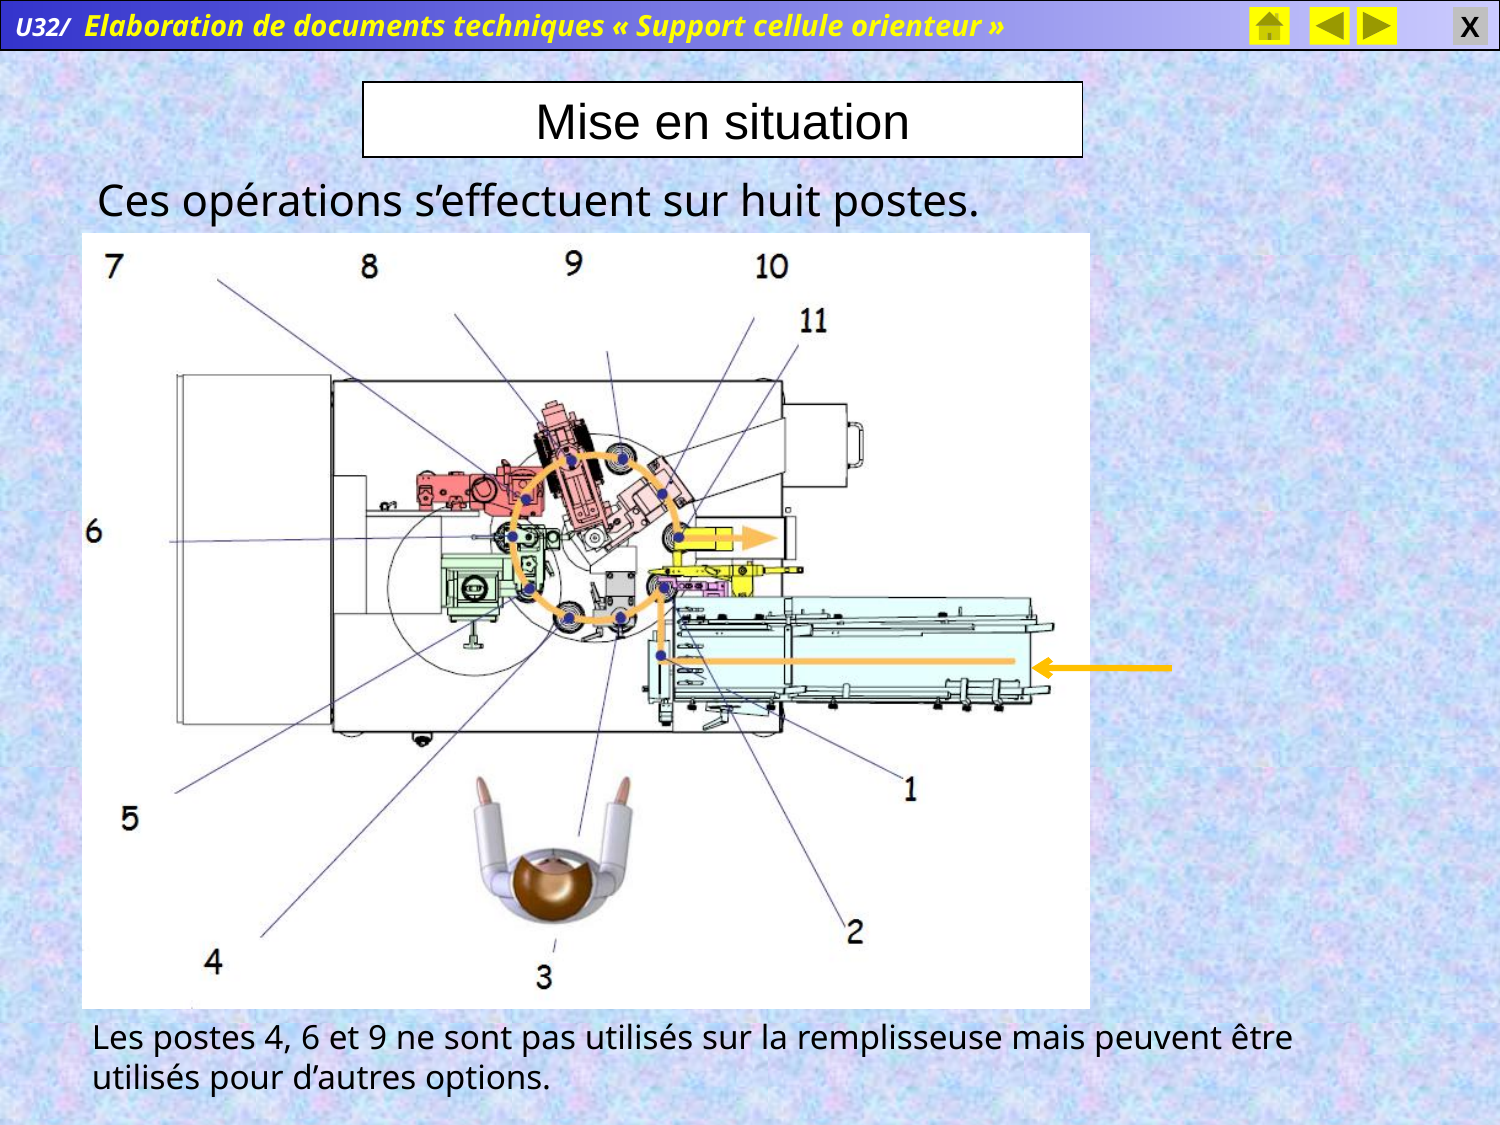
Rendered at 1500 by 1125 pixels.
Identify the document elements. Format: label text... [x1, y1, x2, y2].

text_box [1356, 7, 1397, 45]
text_box Mise en situation [363, 81, 1083, 157]
text_box [1249, 7, 1290, 45]
text_box Ces opérations s’effectuent sur huit postes. [82, 165, 1125, 231]
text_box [81, 233, 1173, 1009]
picture [0, 51, 1500, 1125]
text_box [1309, 7, 1350, 45]
text_box Les postes 4, 6 et 9 ne sont pas utilisés sur la remplisseuse mais peuvent être utilisés pour d’autres options. [77, 1008, 1357, 1104]
